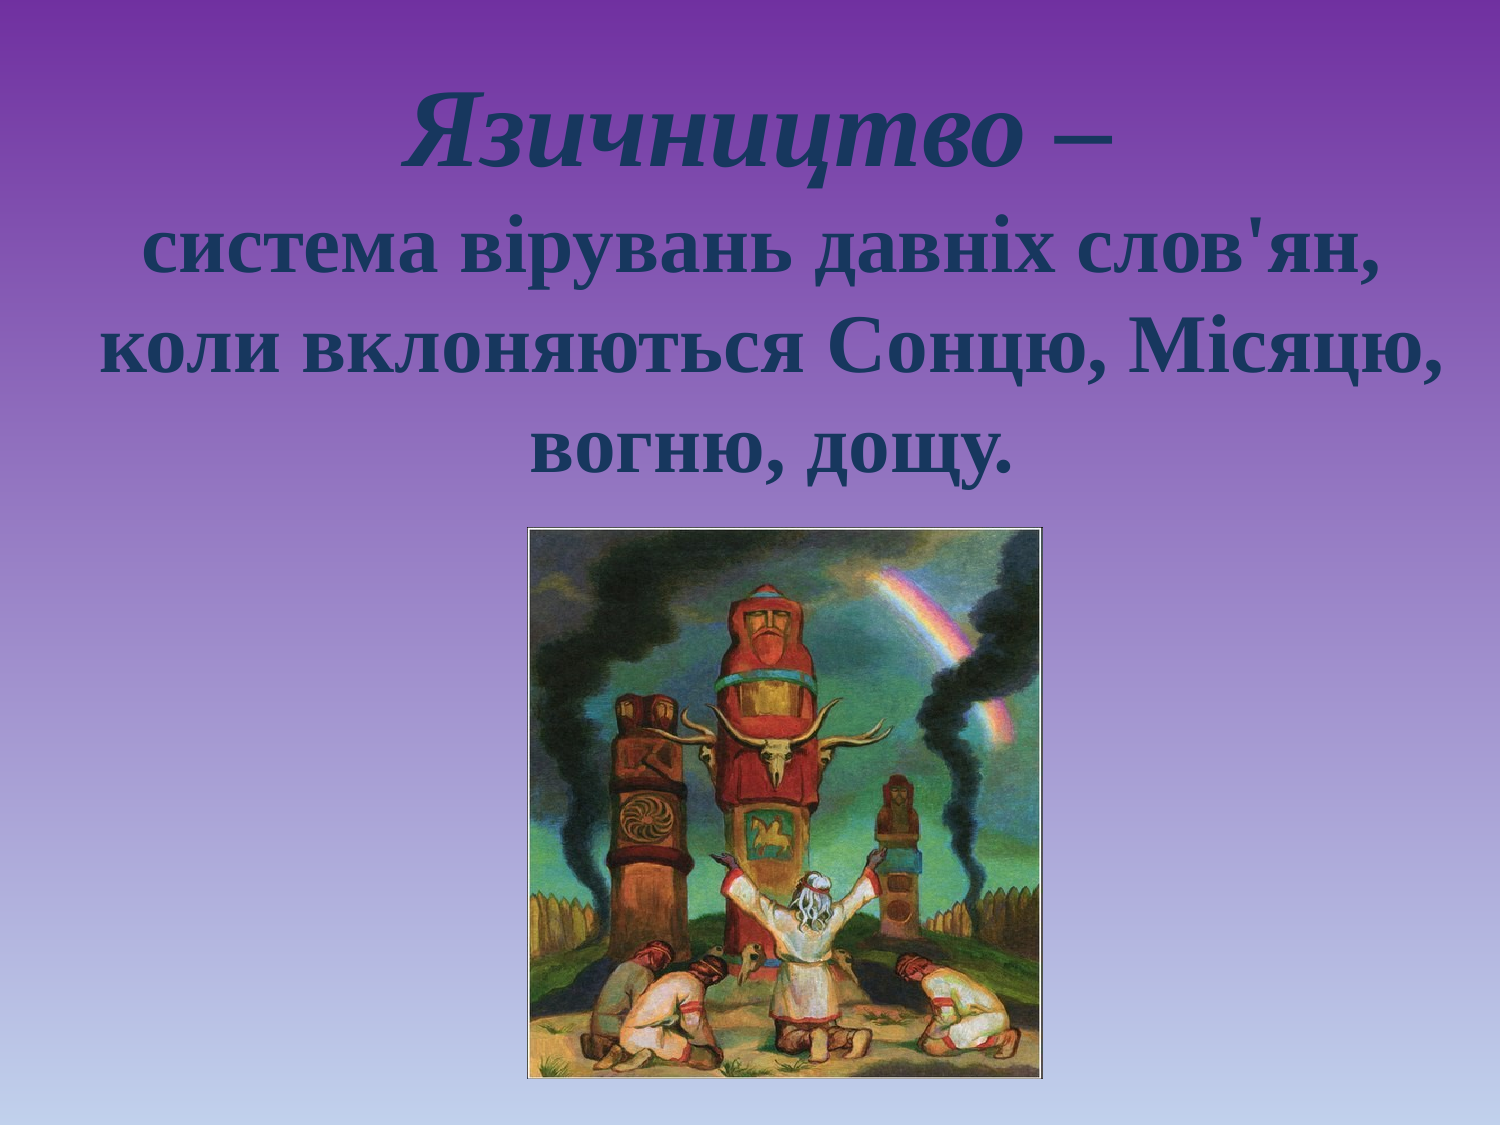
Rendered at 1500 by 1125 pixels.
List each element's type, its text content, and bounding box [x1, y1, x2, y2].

text_box Язичництво – система вірувань давніх слов'ян, коли вклоняються Сонцю, Місяцю, вогню, дощу. [58, 46, 1486, 497]
picture [527, 527, 1044, 1079]
